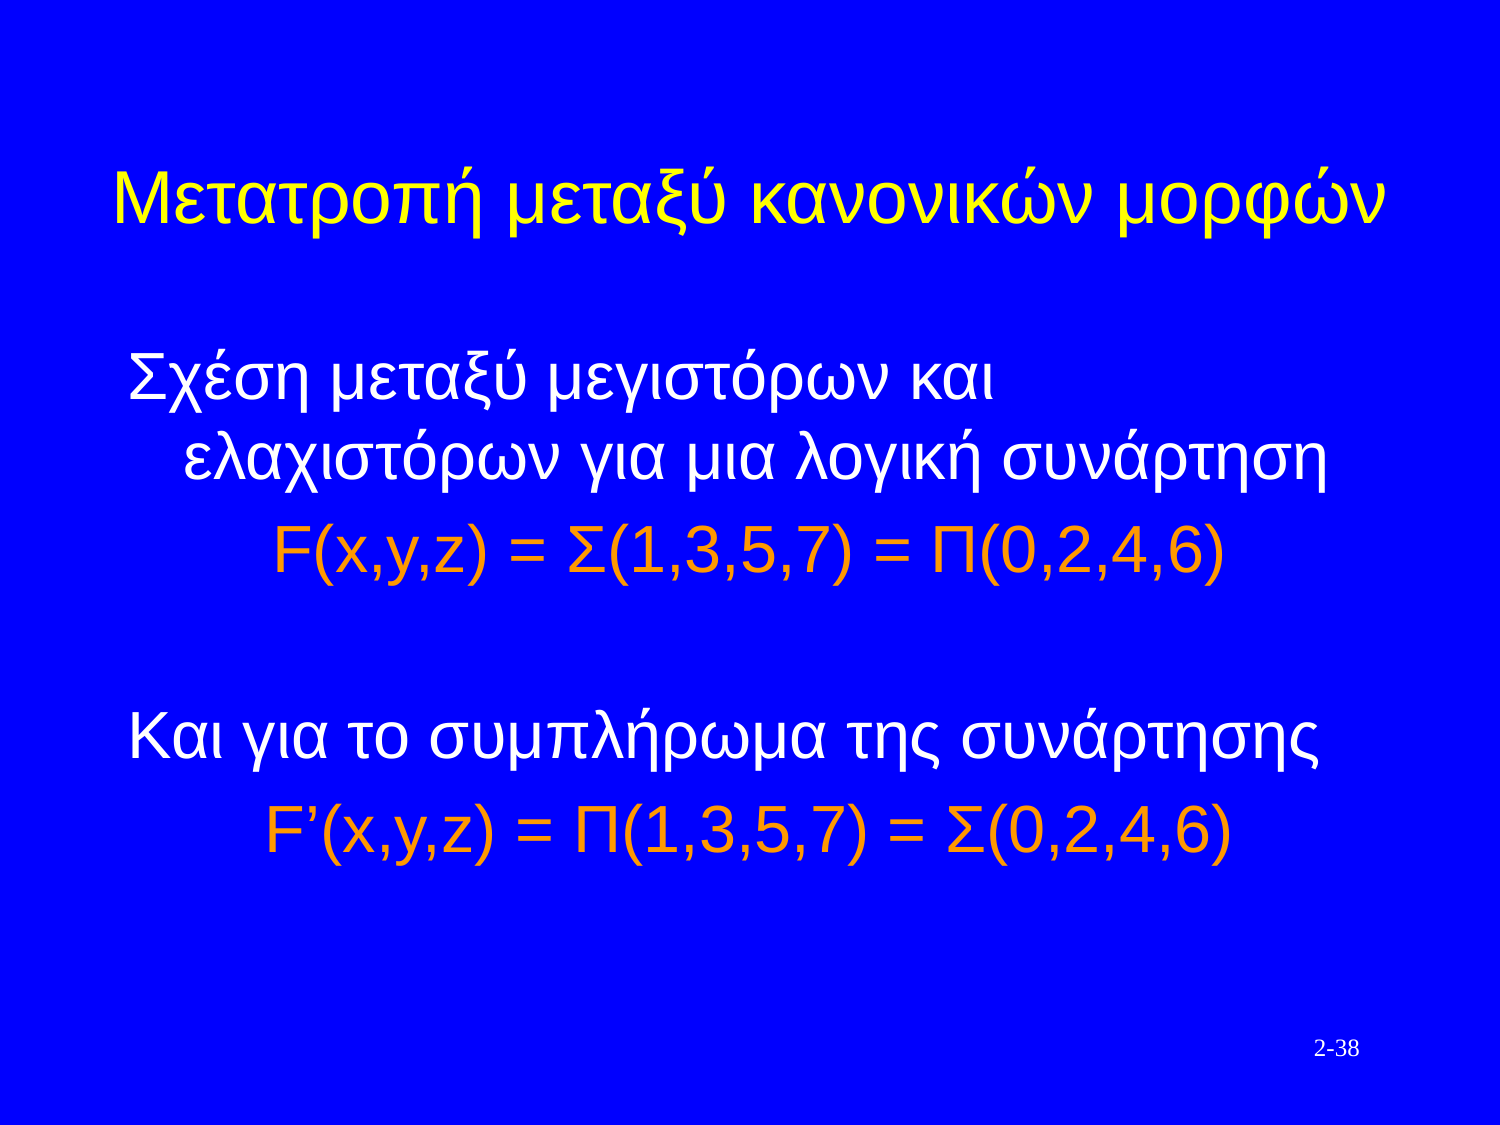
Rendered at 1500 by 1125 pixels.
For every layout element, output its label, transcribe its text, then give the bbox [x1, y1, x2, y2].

title Μετατροπή μεταξύ κανονικών μορφών [74, 99, 1426, 288]
list Σχέση μεταξύ μεγιστόρων και ελαχιστόρων για μια λογική συνάρτηση F(x,y,z) = Σ(1,3,5,7) = Π(0,2,4,6) Και για το συμπλήρωμα της συνάρτησης F’(x,y,z) = Π(1,3,5,7) = Σ(0,2,4,6) [112, 324, 1388, 1001]
